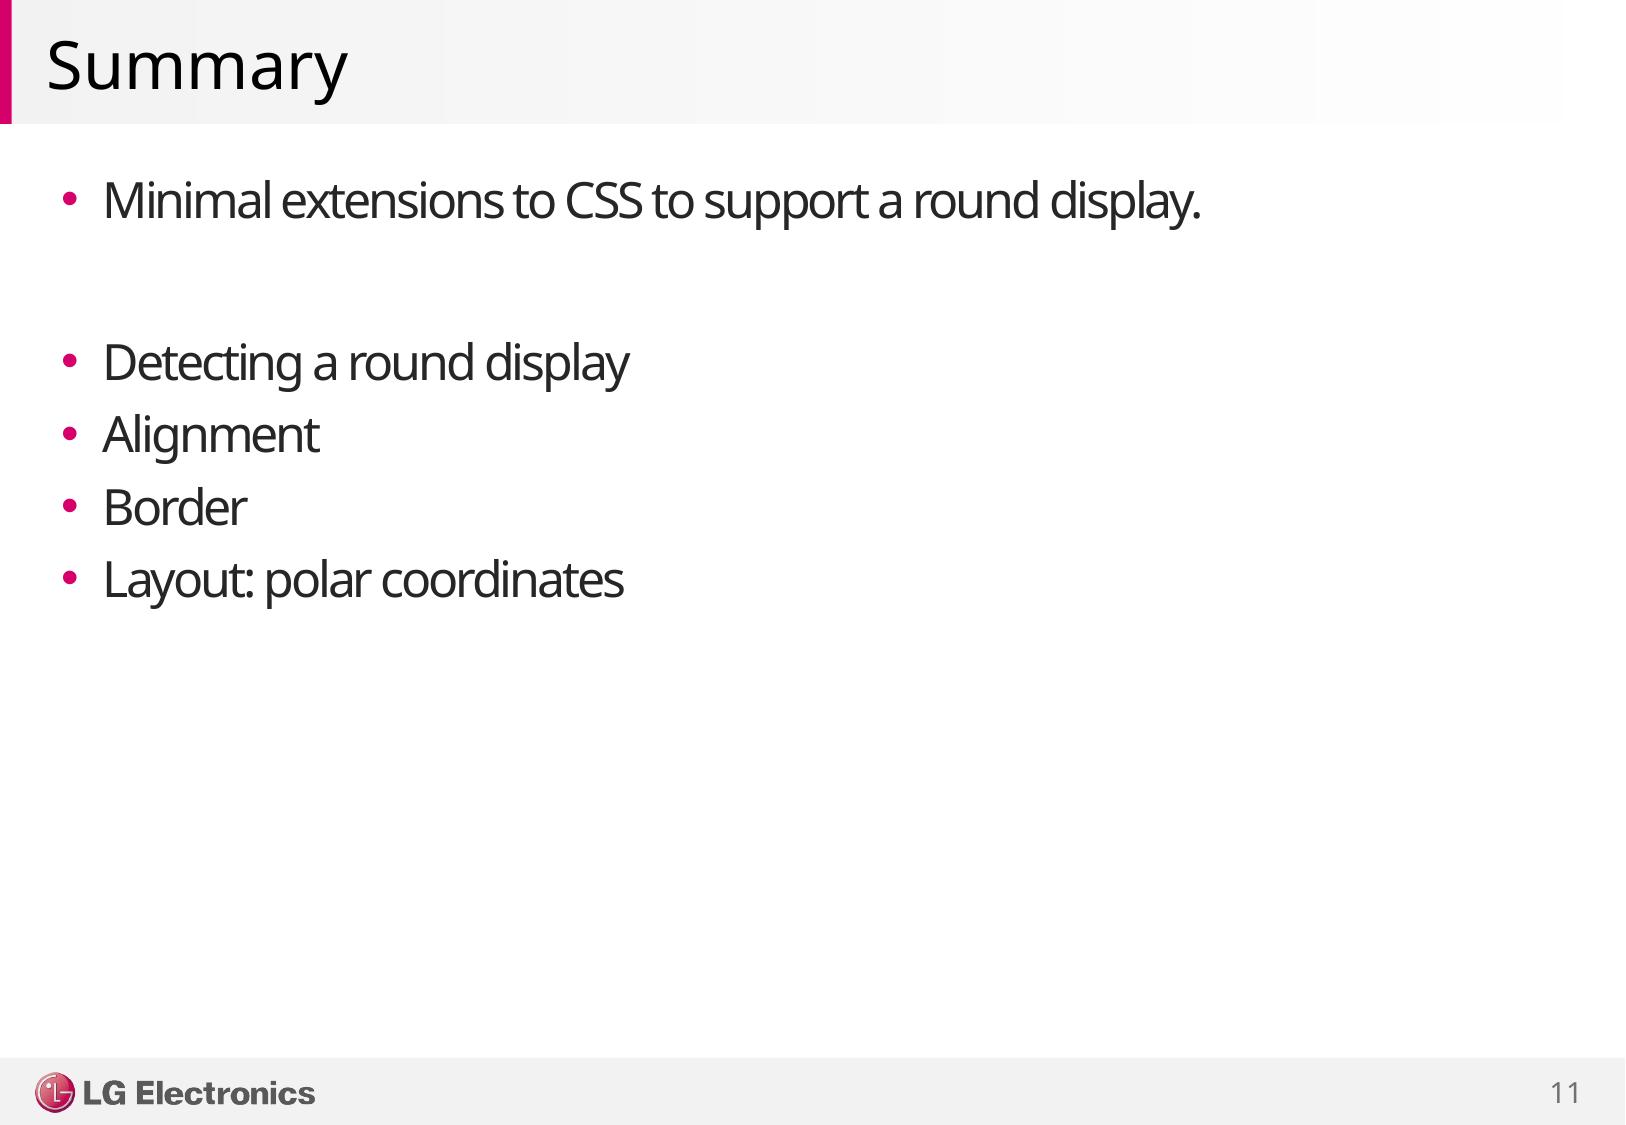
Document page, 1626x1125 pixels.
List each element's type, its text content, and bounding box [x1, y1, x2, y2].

list Minimal extensions to CSS to support a round display. Detecting a round display Alignment Border Layout: polar coordinates [31, 160, 1594, 1047]
title Summary [31, 11, 1593, 114]
picture [32, 1071, 317, 1113]
